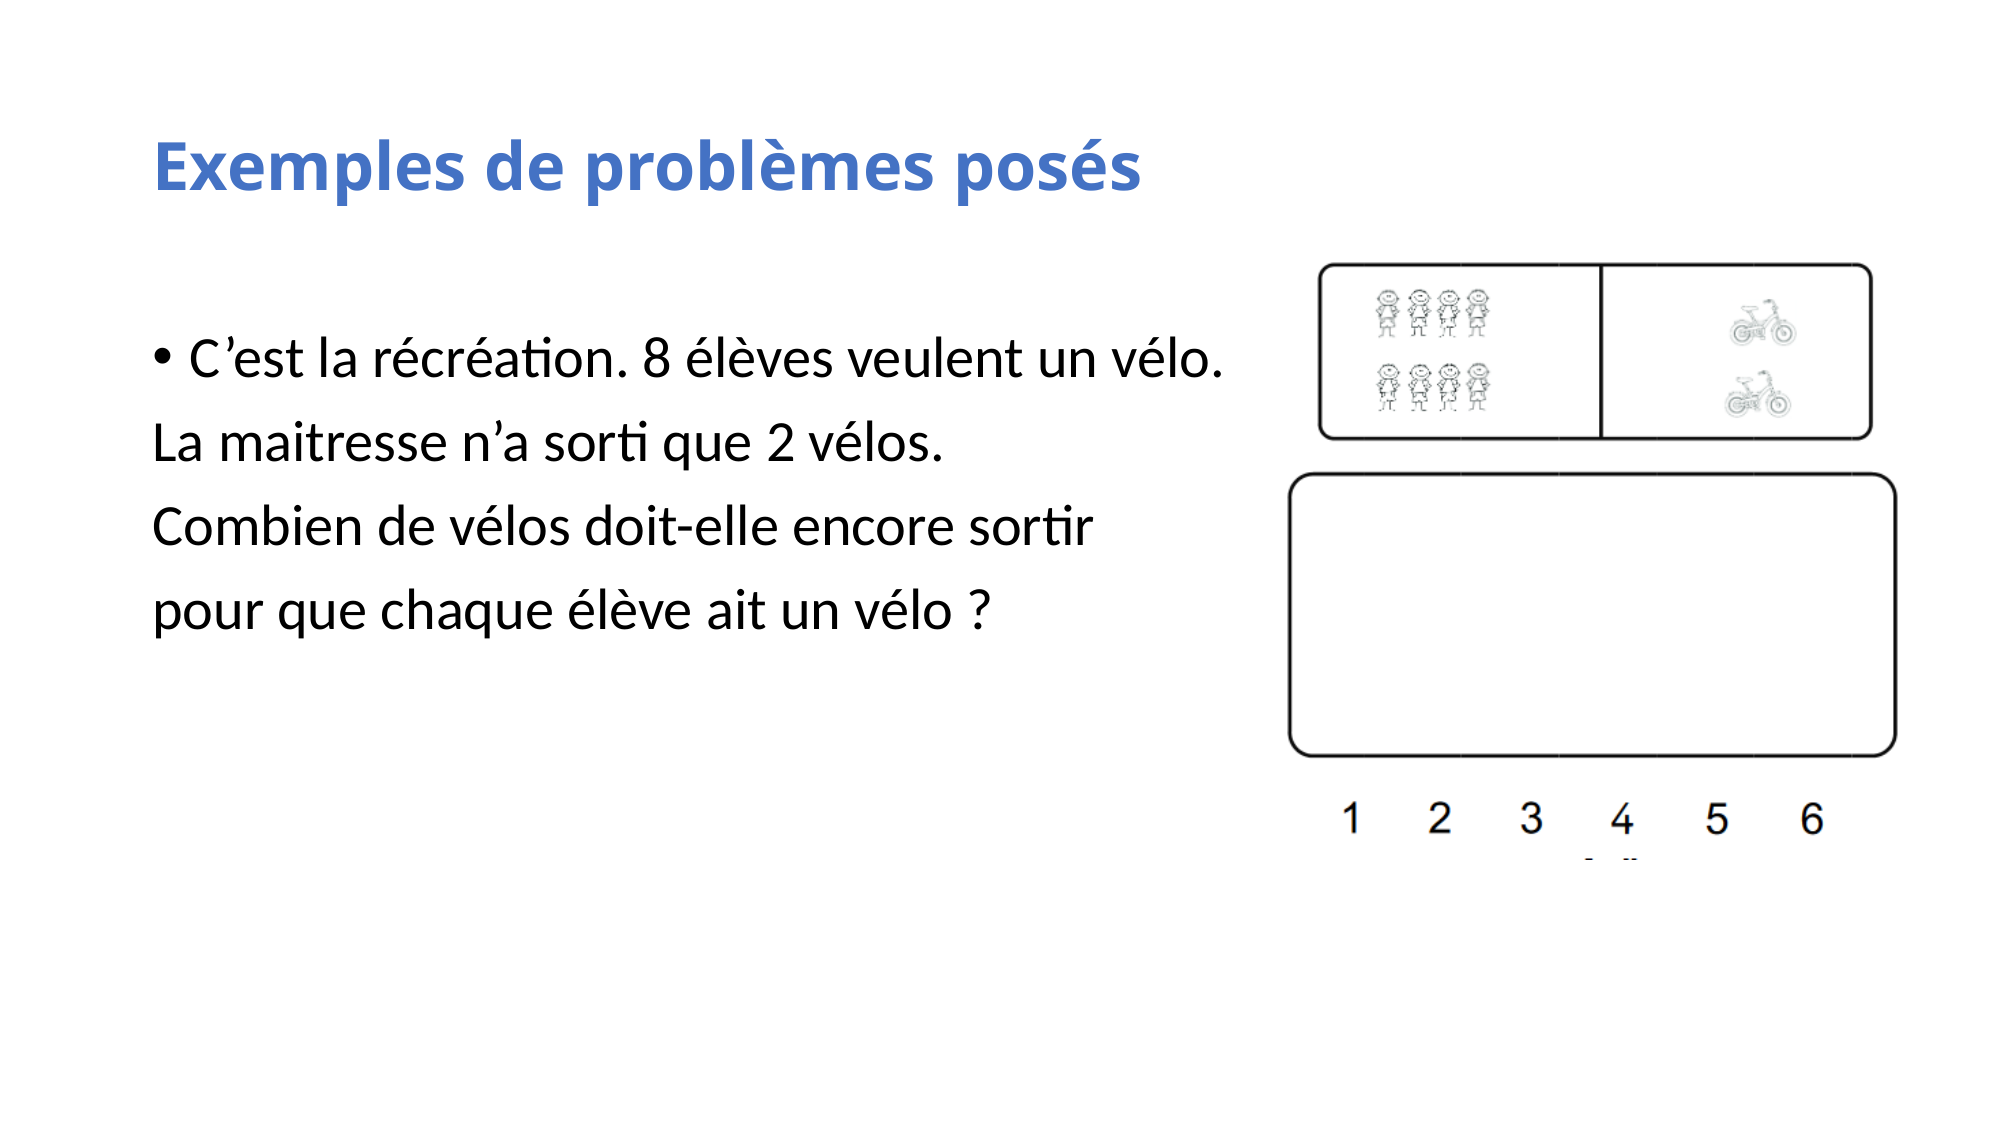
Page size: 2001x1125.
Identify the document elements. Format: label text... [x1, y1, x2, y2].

title Exemples de problèmes posés [137, 59, 1863, 229]
list C’est la récréation. 8 élèves veulent un vélo. La maitresse n’a sorti que 2 vélos. Combien de vélos doit-elle encore sortir pour que chaque élève ait un vélo ? [137, 229, 1863, 943]
picture [1282, 253, 1944, 860]
